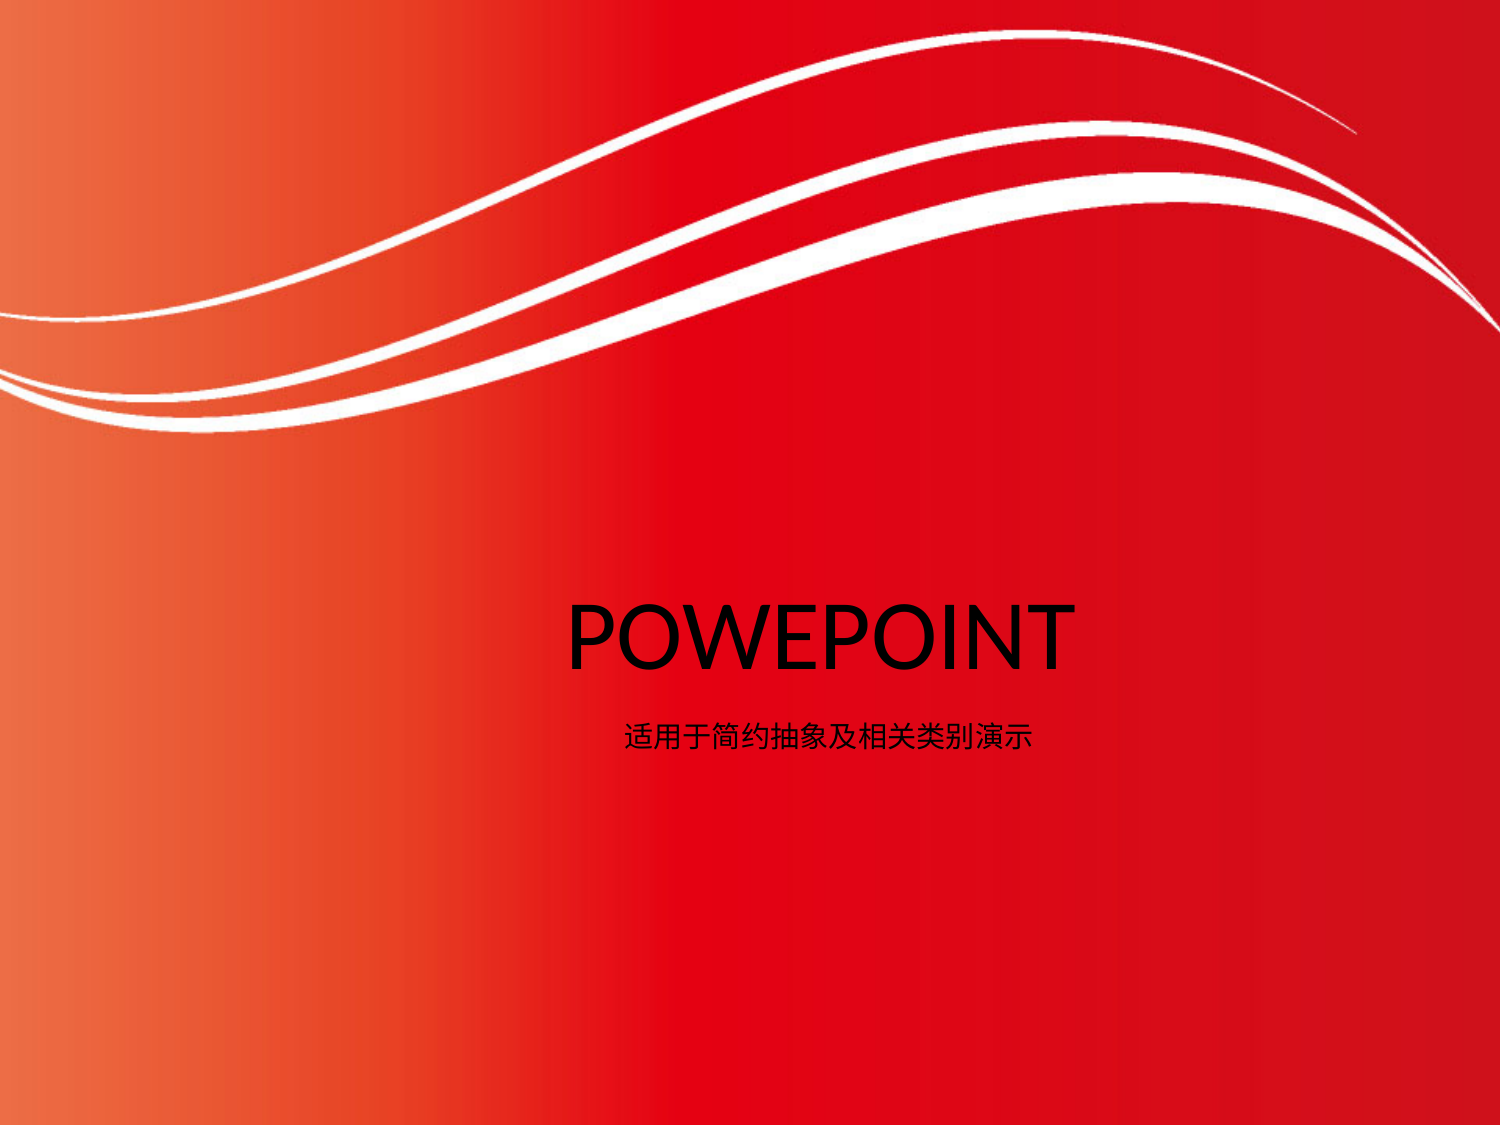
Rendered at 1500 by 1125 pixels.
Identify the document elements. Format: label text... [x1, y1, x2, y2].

text_box POWEPOINT [550, 562, 1418, 698]
picture [0, 0, 1500, 1125]
text_box 适用于简约抽象及相关类别演示 [609, 711, 1289, 761]
